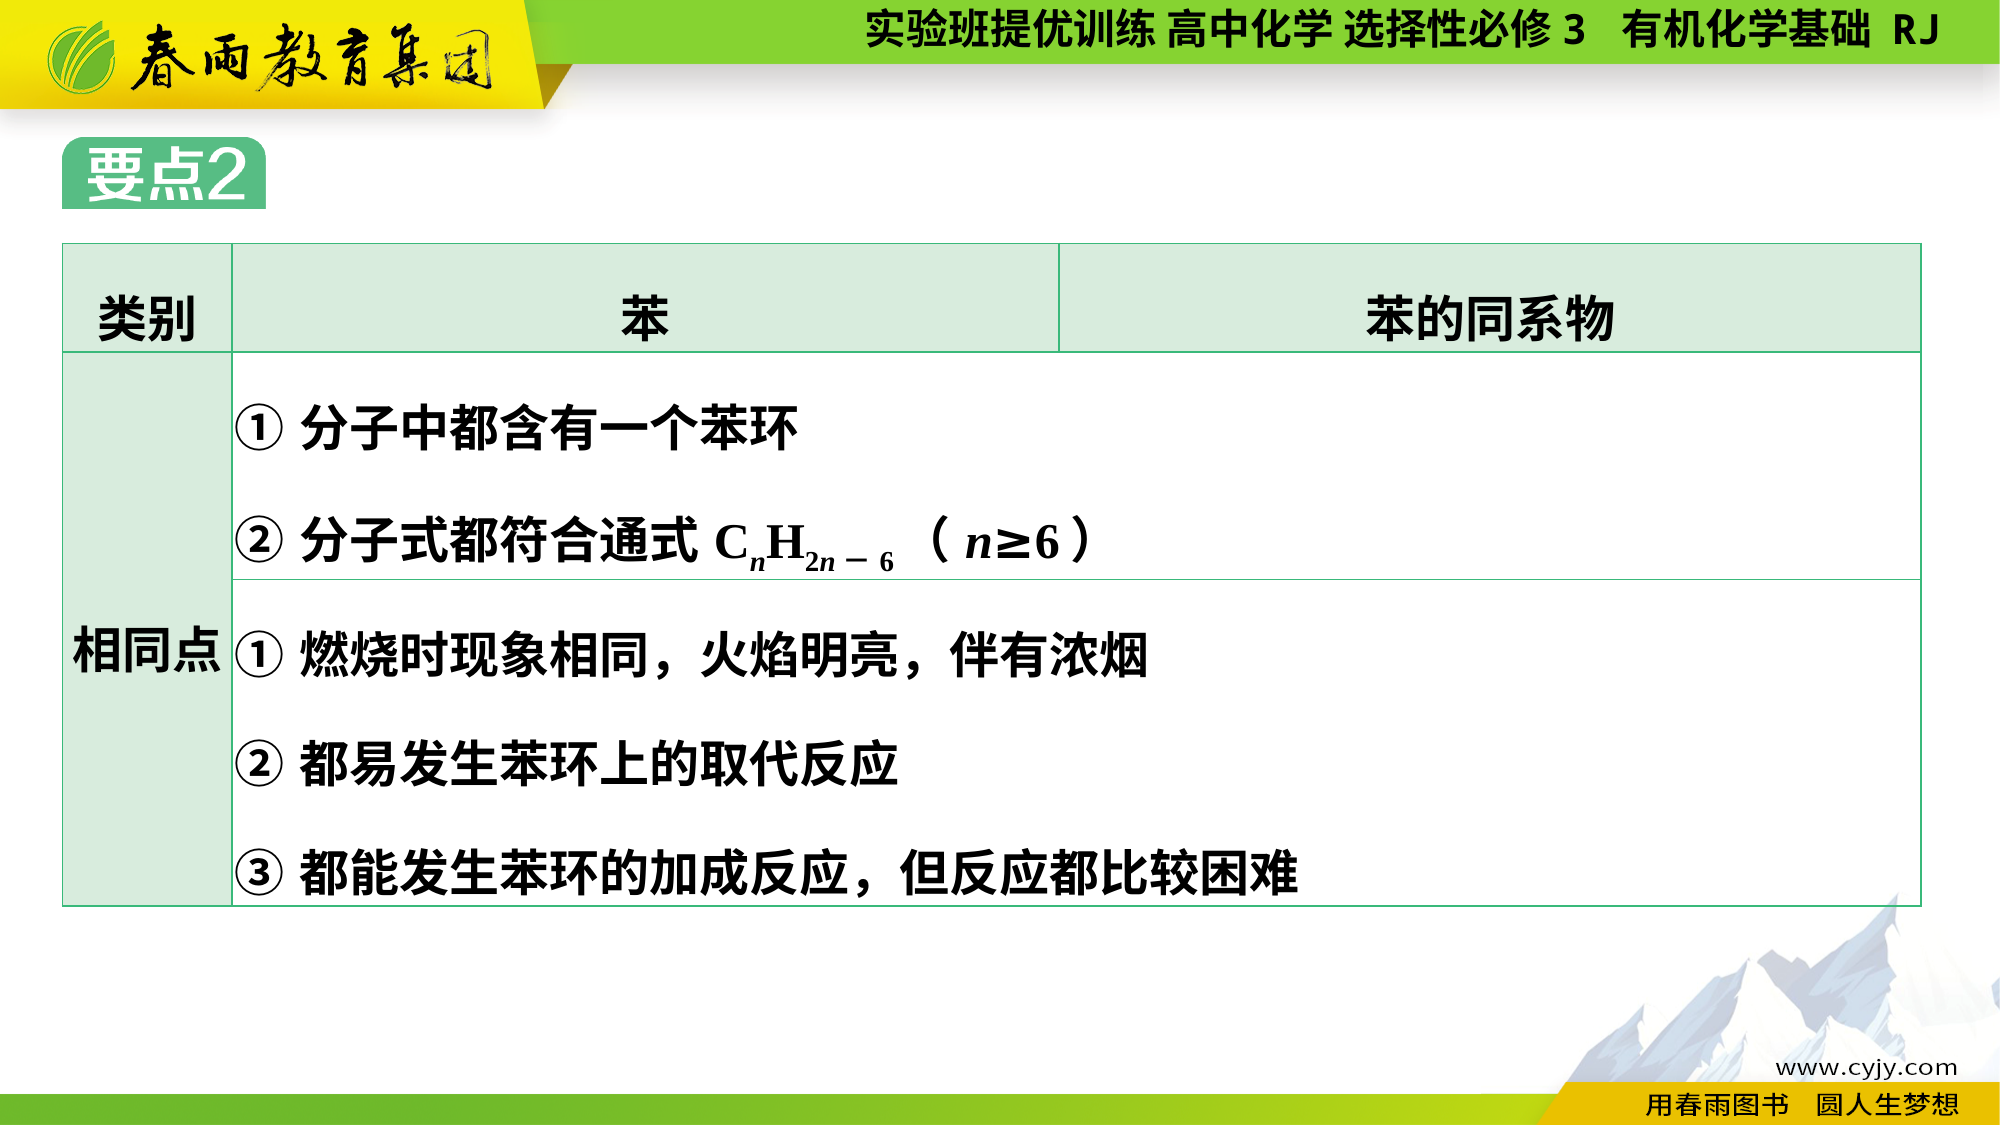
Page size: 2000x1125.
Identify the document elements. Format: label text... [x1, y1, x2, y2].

table_cell 相同点 [63, 353, 231, 905]
table_header 苯 [233, 244, 1058, 351]
table_cell ①燃烧时现象相同，火焰明亮，伴有浓烟 ②都易发生苯环上的取代反应 ③都能发生苯环的加成反应，但反应都比较困难 [233, 580, 1920, 905]
table_header 苯的同系物 [1060, 244, 1920, 351]
table_header 类别 [63, 244, 231, 351]
picture [0, 0, 2000, 1125]
table_cell ①分子中都含有一个苯环 ②分子式都符合通式CnH2n－6（n≥6） [233, 353, 1920, 579]
